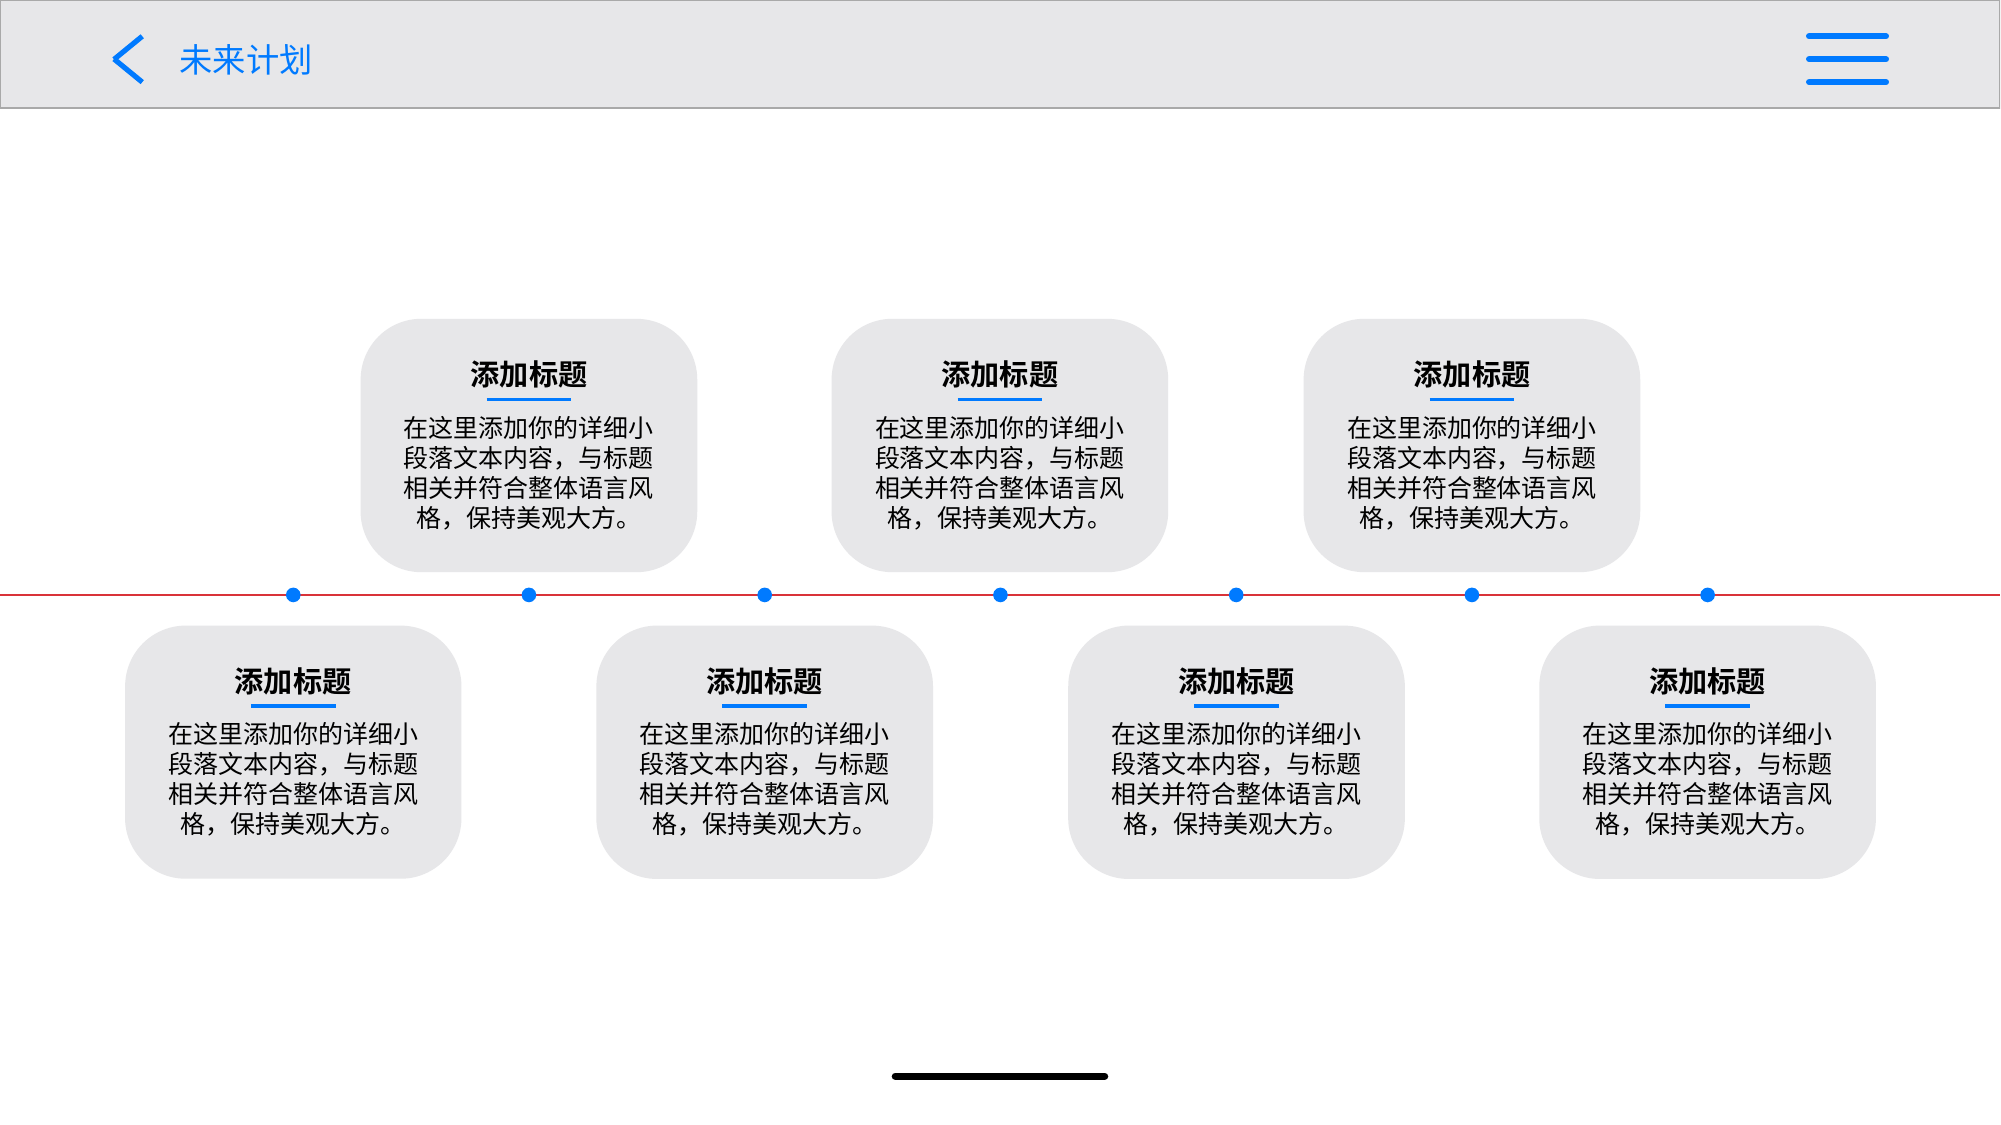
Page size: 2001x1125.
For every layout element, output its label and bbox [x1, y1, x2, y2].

text_box [596, 625, 933, 879]
text_box [360, 318, 698, 573]
text_box [1068, 625, 1405, 879]
text_box [0, 587, 2000, 603]
text_box [1303, 318, 1641, 573]
text_box [125, 625, 462, 879]
text_box [831, 318, 1169, 573]
text_box [1539, 625, 1876, 879]
